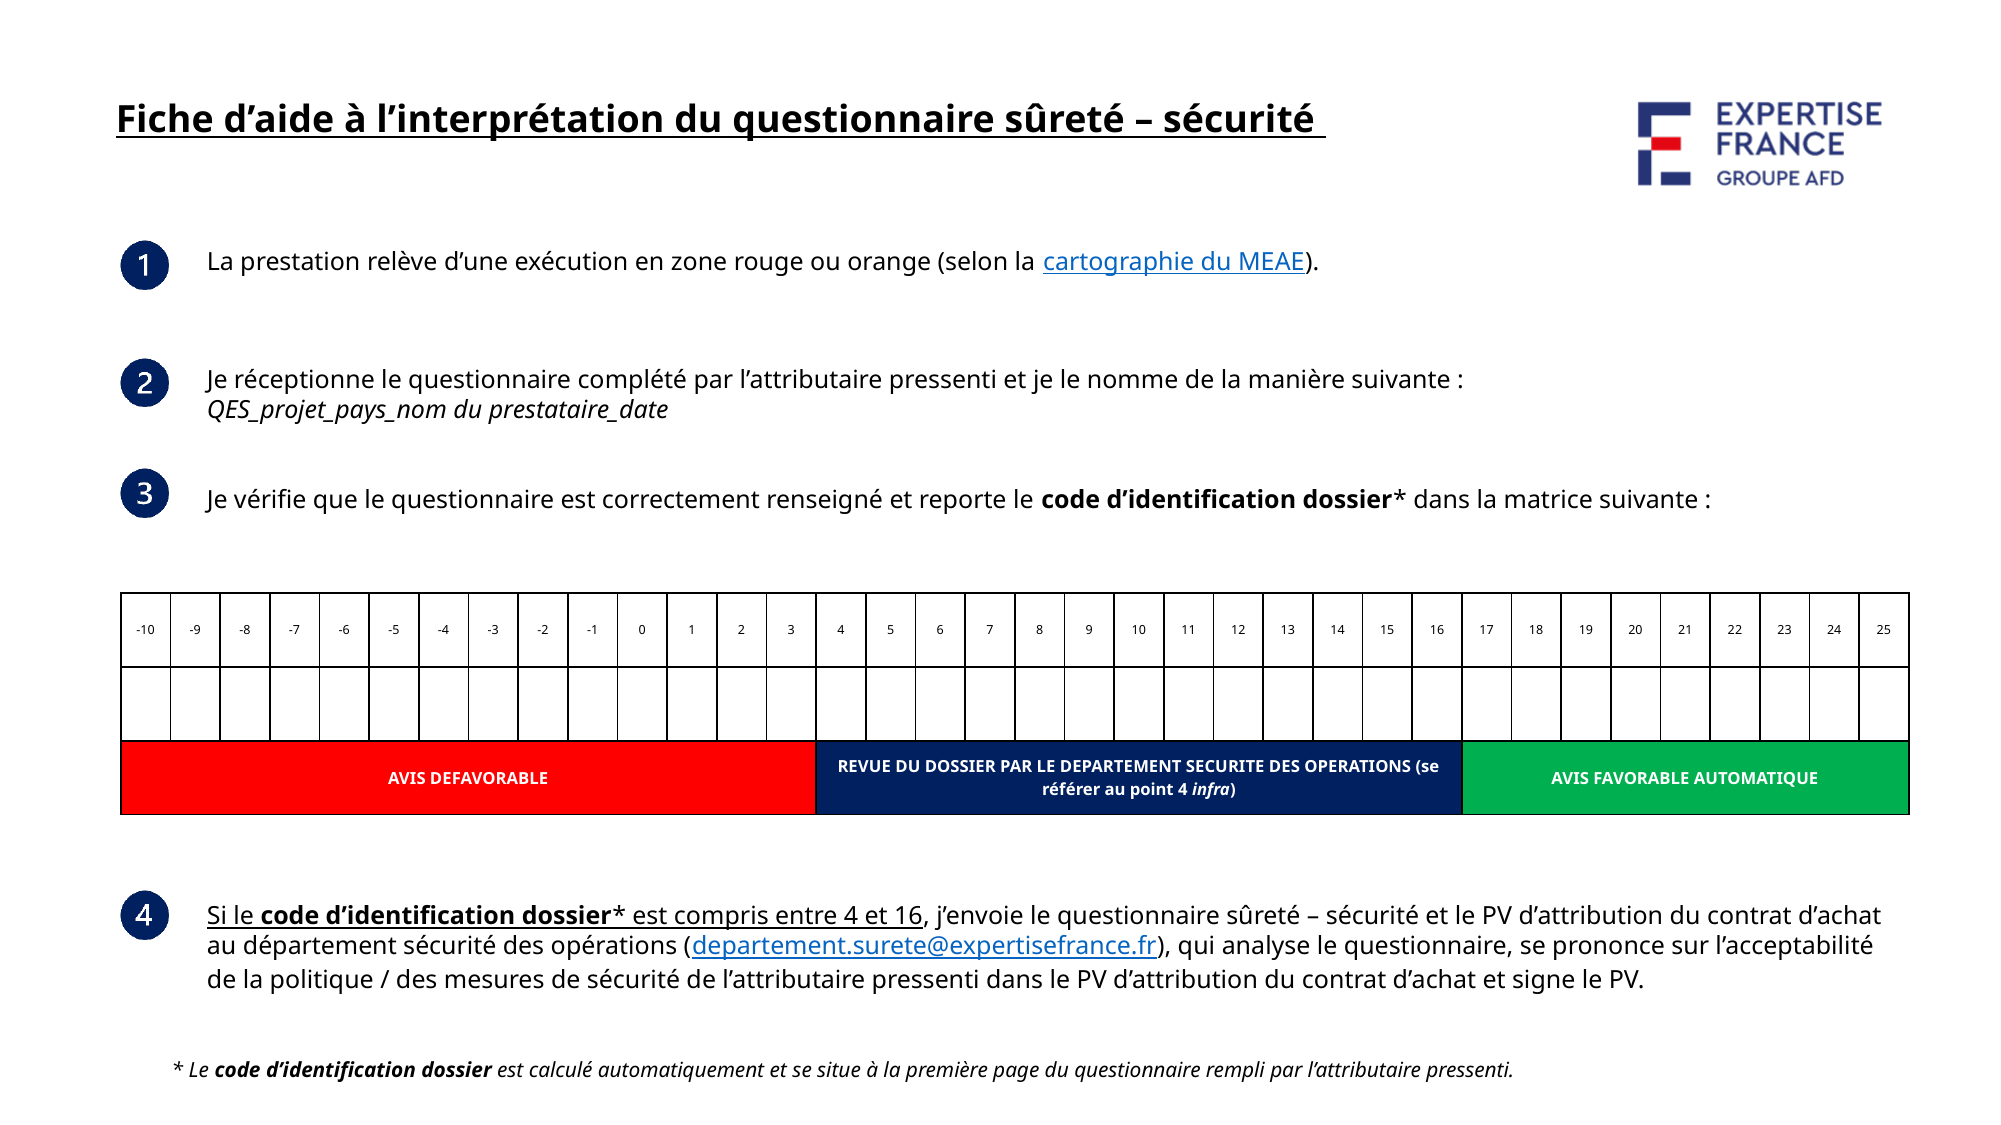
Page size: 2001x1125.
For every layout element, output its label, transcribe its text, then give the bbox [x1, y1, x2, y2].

table_cell [1115, 668, 1163, 740]
text_box Fiche d’aide à l’interprétation du questionnaire sûreté – sécurité [100, 87, 1613, 148]
table_header 7 [966, 594, 1014, 666]
table_cell [1165, 668, 1213, 740]
table_cell [1761, 668, 1809, 740]
table_header 20 [1612, 594, 1660, 666]
table_header 12 [1214, 594, 1262, 666]
table_cell [1314, 668, 1362, 740]
table_header -4 [420, 594, 468, 666]
table_header 11 [1165, 594, 1213, 666]
table_cell [1016, 668, 1064, 740]
table_header 1 [668, 594, 716, 666]
table_cell [569, 668, 617, 740]
table_cell [1860, 668, 1908, 740]
table_cell [1363, 668, 1411, 740]
table_header 24 [1810, 594, 1858, 666]
table_cell [966, 668, 1014, 740]
picture [1613, 66, 1911, 219]
table_header 22 [1711, 594, 1759, 666]
table_header -1 [569, 594, 617, 666]
table_cell REVUE DU DOSSIER PAR LE DEPARTEMENT SECURITE DES OPERATIONS (se référer au point 4 infra) [817, 742, 1461, 814]
table_header 4 [817, 594, 865, 666]
table_cell [519, 668, 567, 740]
table_cell AVIS DEFAVORABLE [122, 742, 815, 814]
table_header 3 [767, 594, 815, 666]
table_cell [916, 668, 964, 740]
table_cell [718, 668, 766, 740]
table_header -3 [469, 594, 517, 666]
table_cell [1065, 668, 1113, 740]
table_cell [420, 668, 468, 740]
table_header 21 [1661, 594, 1709, 666]
table_cell [668, 668, 716, 740]
table_header 10 [1115, 594, 1163, 666]
table_cell [1612, 668, 1660, 740]
table_header 25 [1860, 594, 1908, 666]
table_cell [122, 668, 170, 740]
table_header -2 [519, 594, 567, 666]
table_header 8 [1016, 594, 1064, 666]
text_box * Le code d’identification dossier est calculé automatiquement et se situe à la première page du questionnaire rempli par l’attributaire pressenti. [156, 1049, 1541, 1090]
table_header 17 [1463, 594, 1511, 666]
picture [114, 884, 175, 946]
table_cell [1562, 668, 1610, 740]
table_header 16 [1413, 594, 1461, 666]
table_cell [1214, 668, 1262, 740]
table_cell [1264, 668, 1312, 740]
table_cell [767, 668, 815, 740]
table_header 6 [916, 594, 964, 666]
table_header -5 [370, 594, 418, 666]
picture [114, 352, 175, 413]
text_box Je vérifie que le questionnaire est correctement renseigné et reporte le code d’identification dossier* dans la matrice suivante : [192, 476, 1911, 522]
table_cell [1661, 668, 1709, 740]
text_box Si le code d’identification dossier* est compris entre 4 et 16, j’envoie le questionnaire sûreté – sécurité et le PV d’attribution du contrat d’achat au département sécurité des opérations (departement.surete@expertisefrance.fr), qui analyse le questionnaire, se prononce sur l’acceptabilité de la politique / des mesures de sécurité de l’attributaire pressenti dans le PV d’attribution du contrat d’achat et signe le PV. [192, 892, 1911, 1002]
table_cell [221, 668, 269, 740]
table_header -10 [122, 594, 170, 666]
table_header 18 [1512, 594, 1560, 666]
table_cell [1463, 668, 1511, 740]
table_cell [817, 668, 865, 740]
text_box Je réceptionne le questionnaire complété par l’attributaire pressenti et je le nomme de la manière suivante : QES_projet_pays_nom du prestataire_date [192, 356, 1911, 431]
table_header 13 [1264, 594, 1312, 666]
table_header 2 [718, 594, 766, 666]
table_header 0 [618, 594, 666, 666]
table_cell [1512, 668, 1560, 740]
table_cell [1413, 668, 1461, 740]
table_cell [370, 668, 418, 740]
table_cell [1711, 668, 1759, 740]
table_cell [618, 668, 666, 740]
table_header -6 [320, 594, 368, 666]
picture [114, 234, 175, 296]
table_cell [171, 668, 219, 740]
table_header 9 [1065, 594, 1113, 666]
table_header 5 [867, 594, 915, 666]
table_header -9 [171, 594, 219, 666]
table_header -7 [271, 594, 319, 666]
table_cell [271, 668, 319, 740]
table_cell AVIS FAVORABLE AUTOMATIQUE [1463, 742, 1908, 814]
text_box La prestation relève d’une exécution en zone rouge ou orange (selon la cartographie du MEAE). [192, 238, 1911, 288]
table_cell [320, 668, 368, 740]
table_cell [1810, 668, 1858, 740]
table_cell [867, 668, 915, 740]
table_header 15 [1363, 594, 1411, 666]
table_header 23 [1761, 594, 1809, 666]
table_header -8 [221, 594, 269, 666]
table_header 14 [1314, 594, 1362, 666]
table_header 19 [1562, 594, 1610, 666]
picture [114, 462, 175, 524]
table_cell [469, 668, 517, 740]
